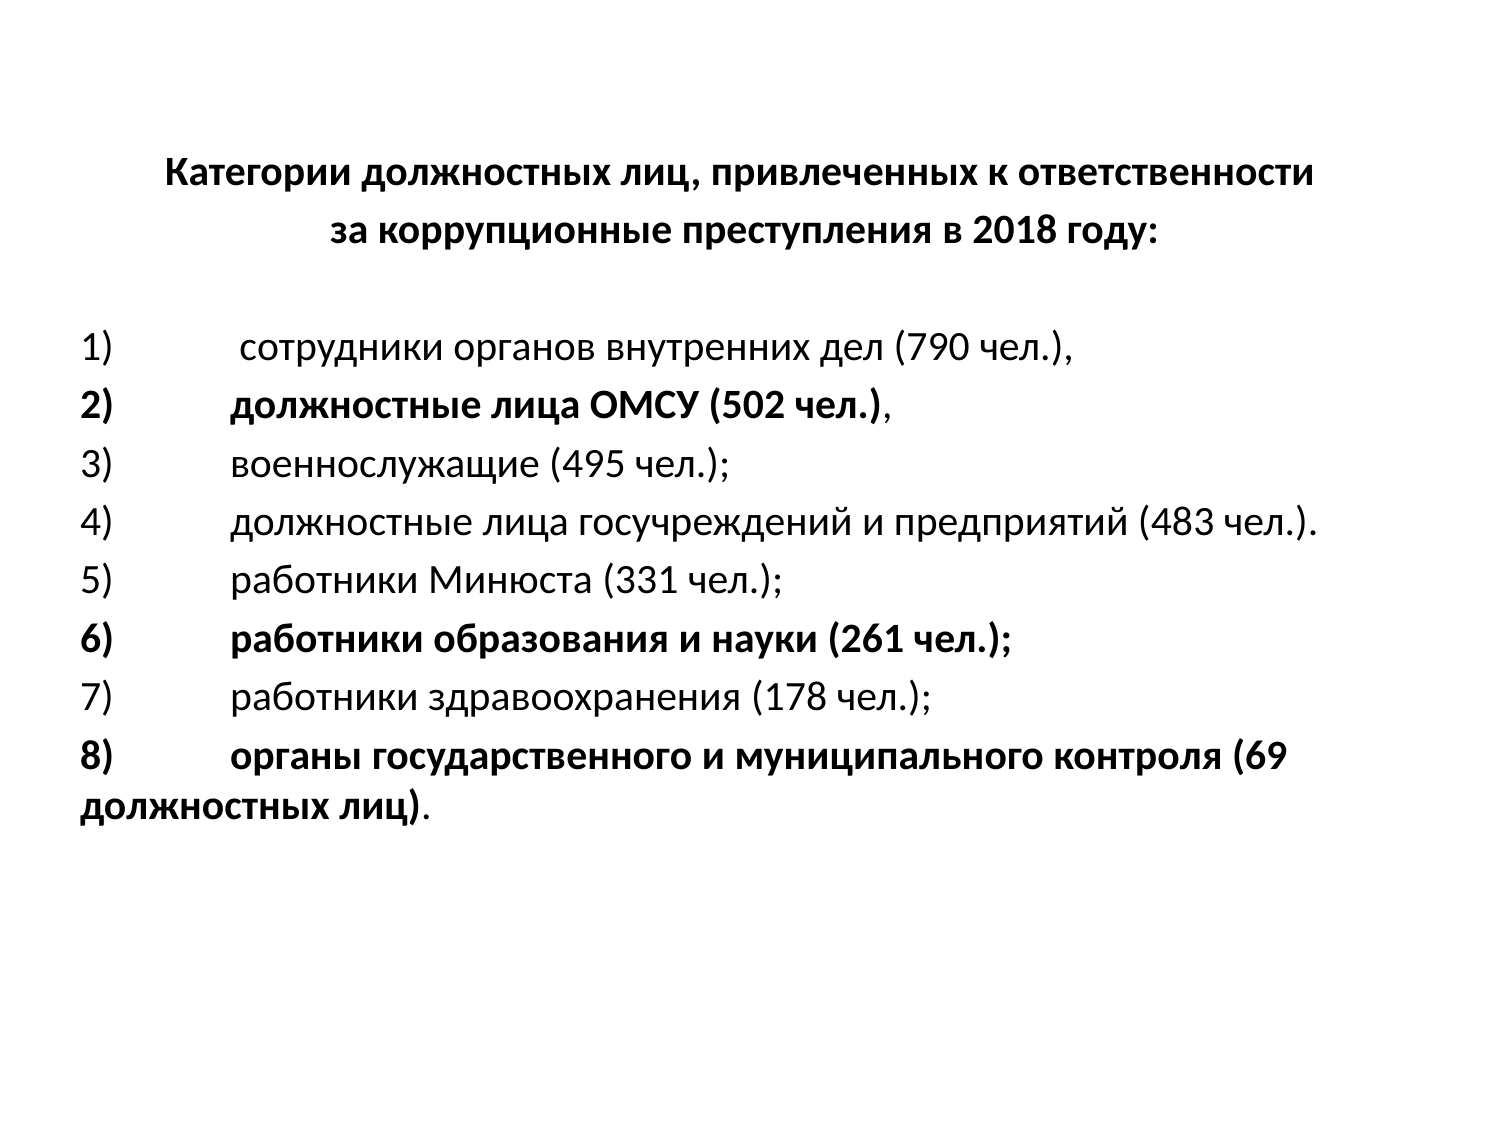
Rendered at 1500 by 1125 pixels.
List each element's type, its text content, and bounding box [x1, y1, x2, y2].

list Категории должностных лиц, привлеченных к ответственности за коррупционные преступления в 2018 году: 1) сотрудники органов внутренних дел (790 чел.), 2) должностные лица ОМСУ (502 чел.), 3) военнослужащие (495 чел.); 4) должностные лица госучреждений и предприятий (483 чел.). 5) работники Минюста (331 чел.); 6) работники образования и науки (261 чел.); 7) работники здравоохранения (178 чел.); 8) органы государственного и муниципального контроля (69 должностных лиц). [64, 19, 1425, 1005]
